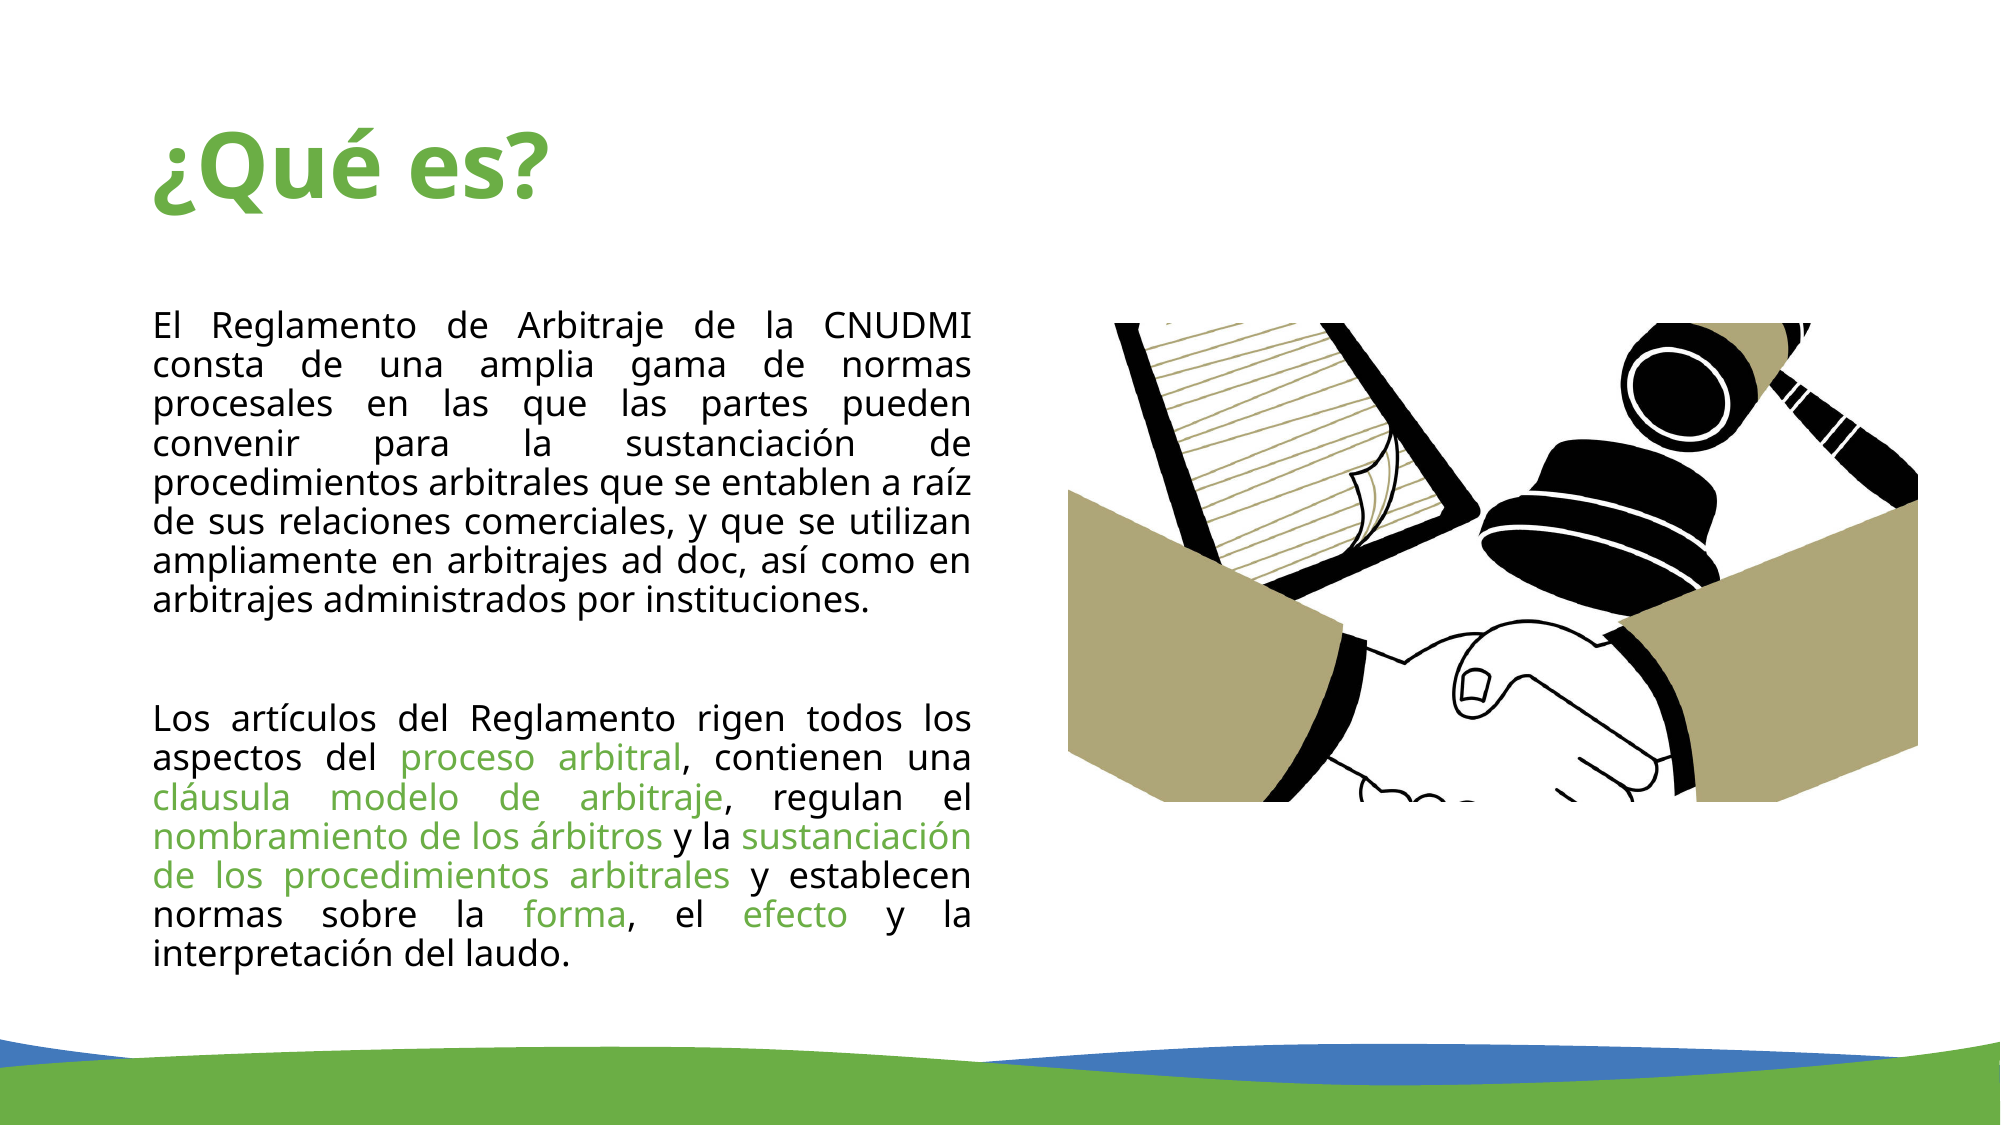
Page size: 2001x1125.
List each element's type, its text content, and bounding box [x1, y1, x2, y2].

picture [1068, 323, 1919, 802]
list El Reglamento de Arbitraje de la CNUDMI consta de una amplia gama de normas procesales en las que las partes pueden convenir para la sustanciación de procedimientos arbitrales que se entablen a raíz de sus relaciones comerciales, y que se utilizan ampliamente en arbitrajes ad doc, así como en arbitrajes administrados por instituciones. Los artículos del Reglamento rigen todos los aspectos del proceso arbitral, contienen una cláusula modelo de arbitraje, regulan el nombramiento de los árbitros y la sustanciación de los procedimientos arbitrales y establecen normas sobre la forma, el efecto y la interpretación del laudo. [137, 299, 988, 1014]
title ¿Qué es? [137, 59, 1863, 278]
